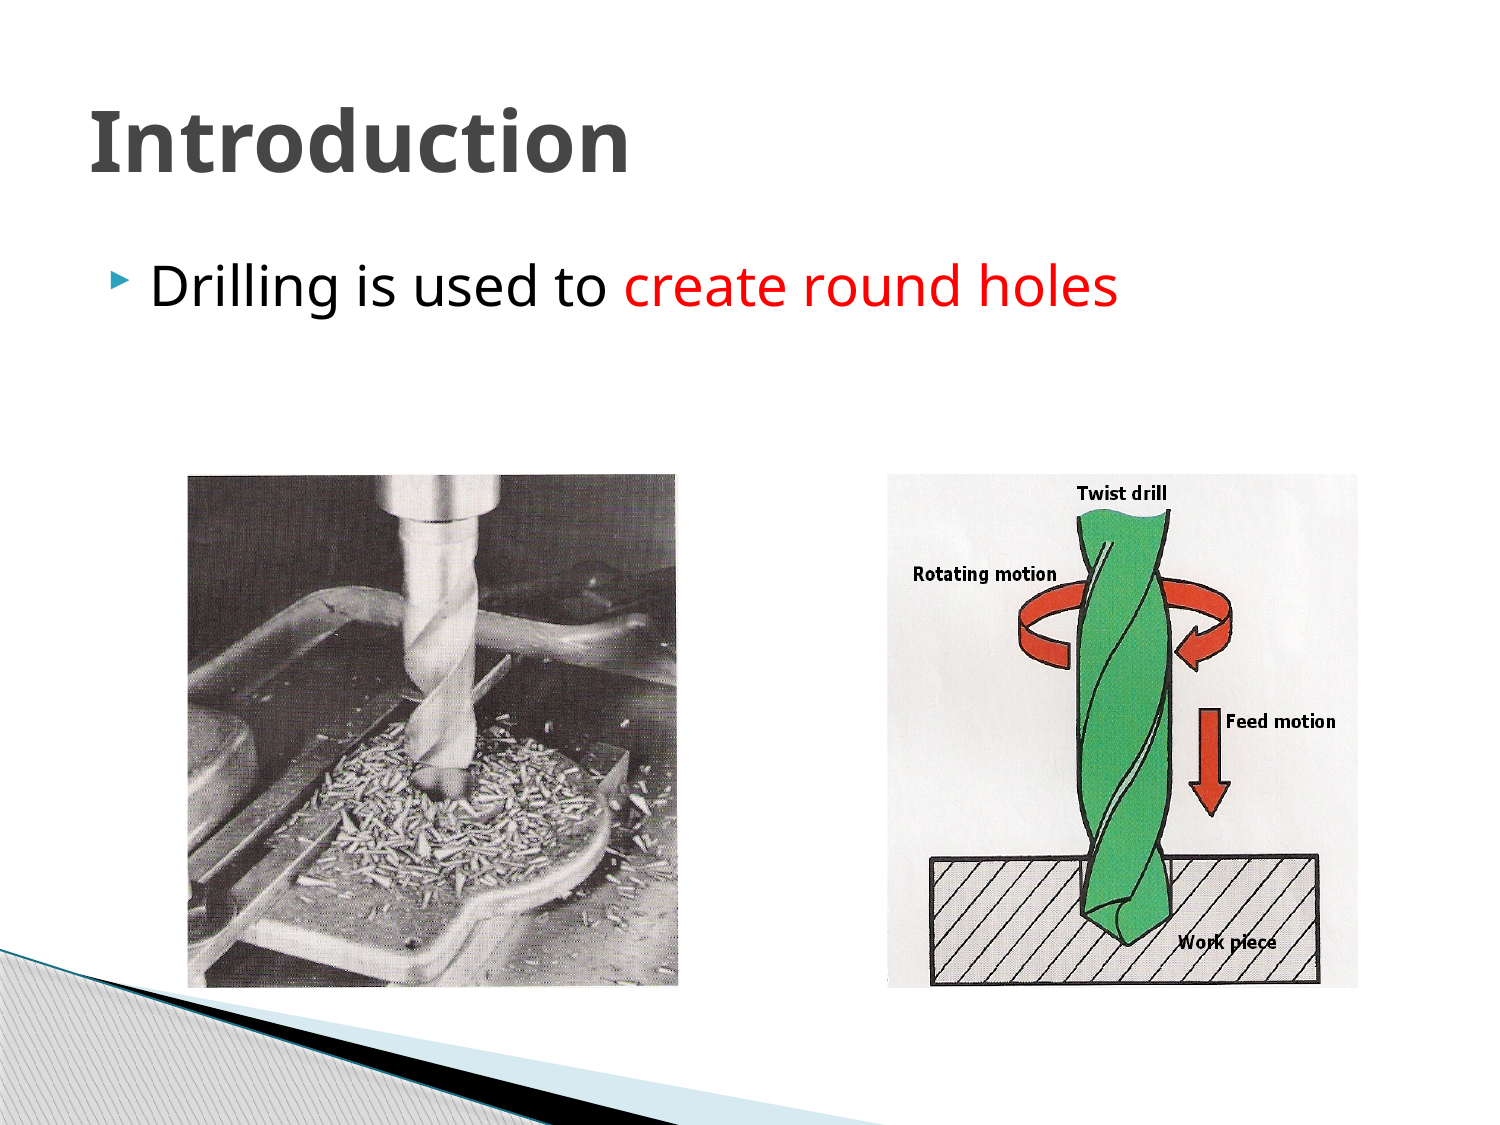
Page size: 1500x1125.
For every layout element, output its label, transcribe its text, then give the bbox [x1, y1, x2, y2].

picture [187, 474, 679, 988]
list Drilling is used to create round holes [75, 243, 1425, 986]
picture [887, 474, 1361, 989]
title Introduction [75, 45, 1425, 233]
